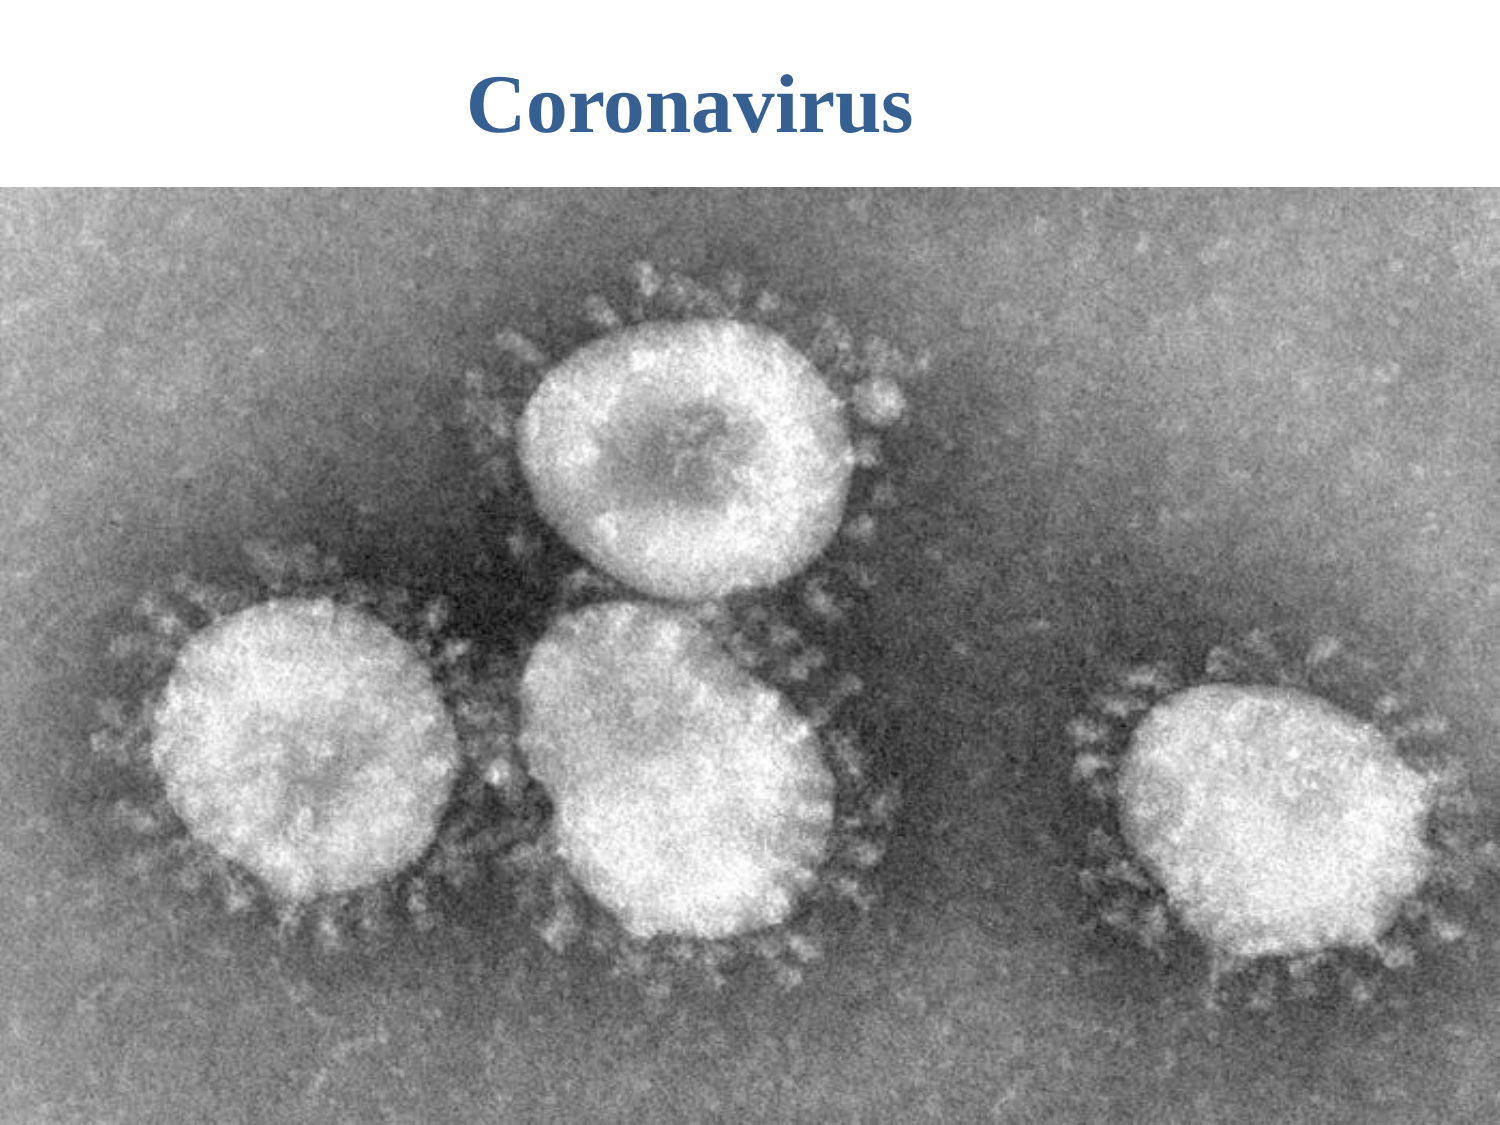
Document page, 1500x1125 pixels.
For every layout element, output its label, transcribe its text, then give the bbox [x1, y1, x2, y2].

picture [0, 187, 1500, 1125]
text_box Coronavirus [430, 41, 1176, 157]
